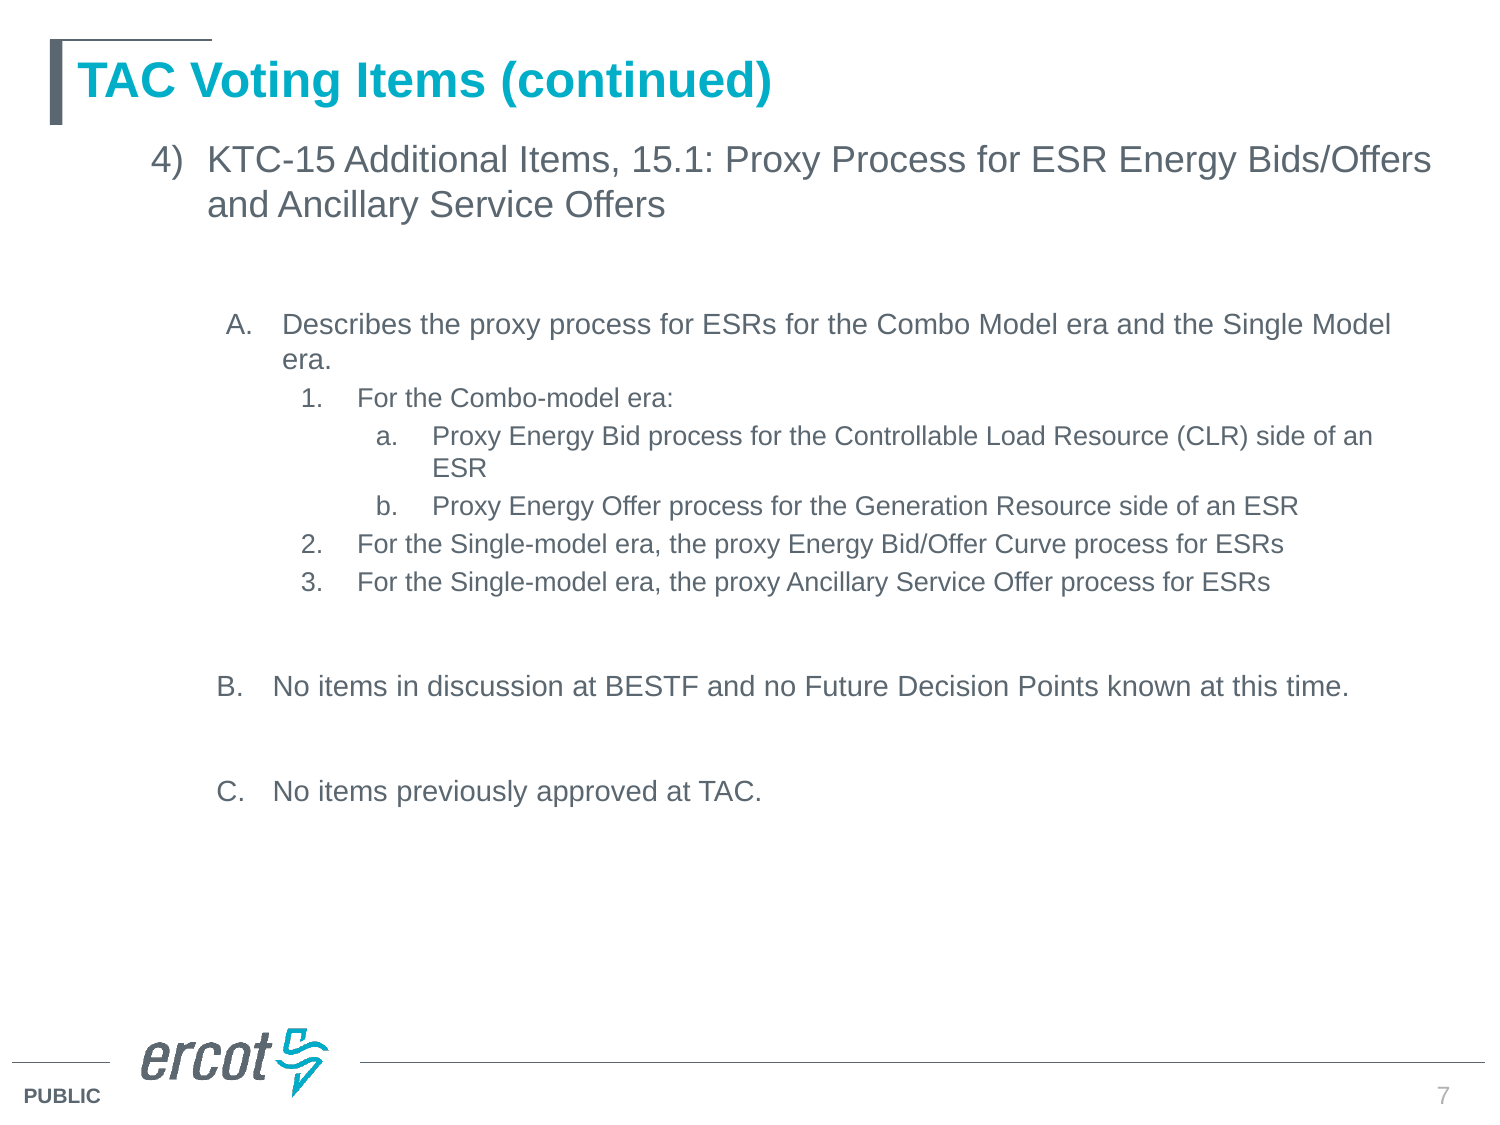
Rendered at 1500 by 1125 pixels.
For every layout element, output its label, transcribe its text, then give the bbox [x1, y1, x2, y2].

title TAC Voting Items (continued) [62, 39, 1450, 125]
list KTC-15 Additional Items, 15.1: Proxy Process for ESR Energy Bids/Offers and Ancillary Service Offers Describes the proxy process for ESRs for the Combo Model era and the Single Model era. For the Combo-model era: Proxy Energy Bid process for the Controllable Load Resource (CLR) side of an ESR Proxy Energy Offer process for the Generation Resource side of an ESR For the Single-model era, the proxy Energy Bid/Offer Curve process for ESRs For the Single-model era, the proxy Ancillary Service Offer process for ESRs No items in discussion at BESTF and no Future Decision Points known at this time. No items previously approved at TAC. [61, 127, 1449, 1015]
picture [137, 1024, 332, 1100]
slide_number 7 [1400, 1076, 1488, 1113]
